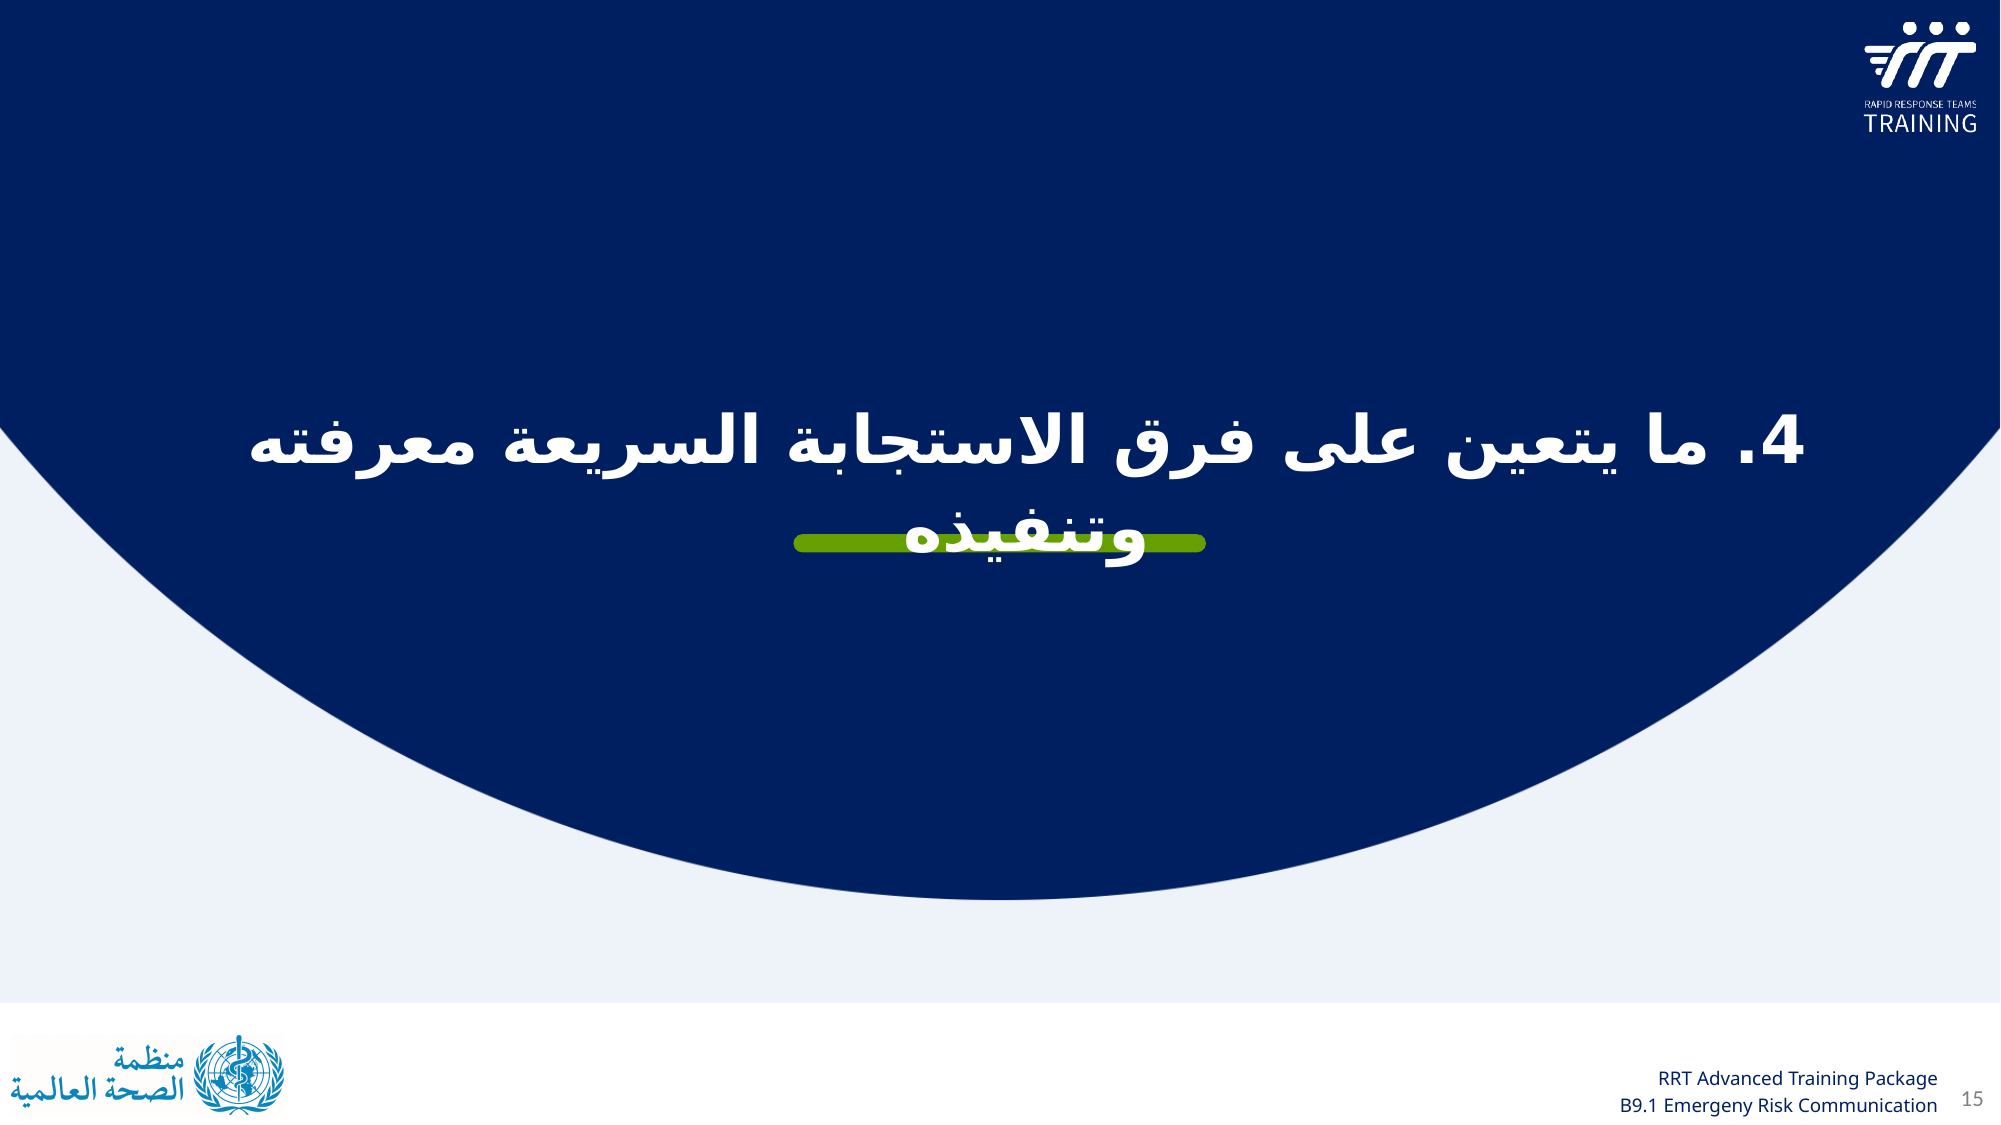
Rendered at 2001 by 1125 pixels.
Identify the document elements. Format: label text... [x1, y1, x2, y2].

picture [11, 1035, 284, 1115]
picture [0, 0, 2001, 1003]
text_box 4. ما يتعين على فرق الاستجابة السريعة معرفته وتنفيذه [96, 323, 1958, 631]
picture [241, 1050, 247, 1059]
